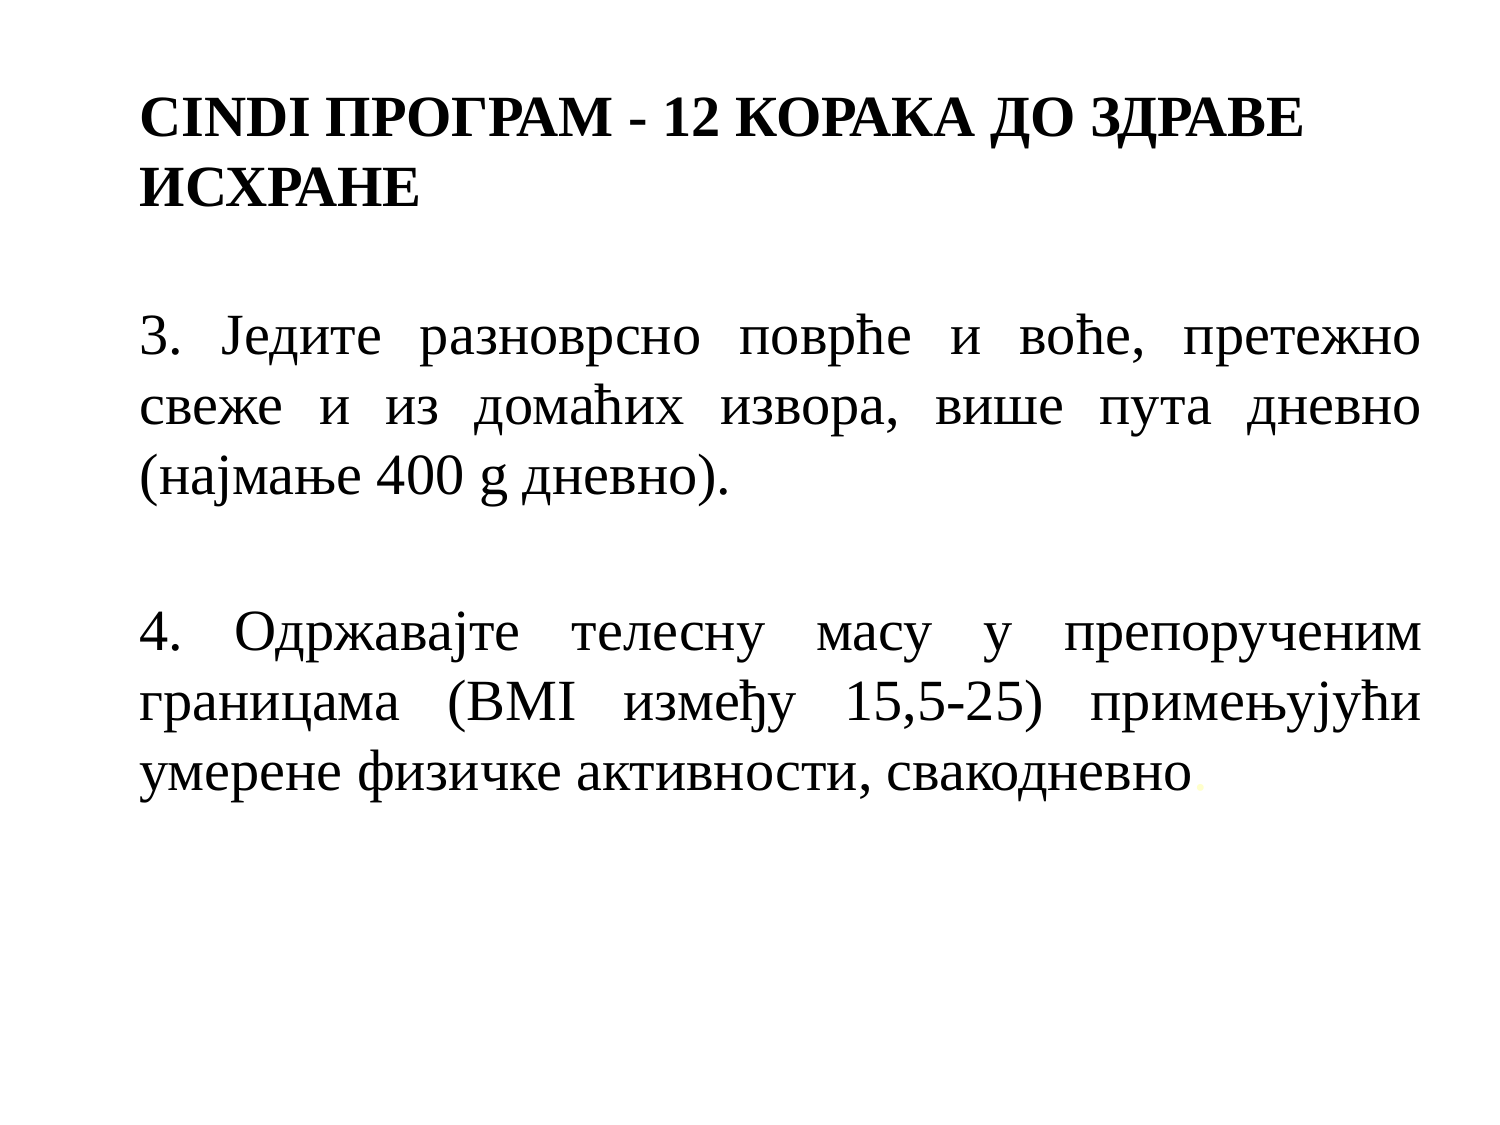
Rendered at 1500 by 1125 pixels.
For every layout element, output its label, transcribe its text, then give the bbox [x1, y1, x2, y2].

text_box CINDI ПРОГРАМ - 12 КОРАКА ДО ЗДРАВЕ ИСХРАНЕ 3. Једите разноврсно поврће и воће, претежно свеже и из домаћих извора, више пута дневно (најмање 400 g дневно). 4. Одржавајте телесну масу у препорученим границама (BMI између 15,5-25) примењујући умерене физичке активности, свакодневно. [125, 70, 1438, 810]
